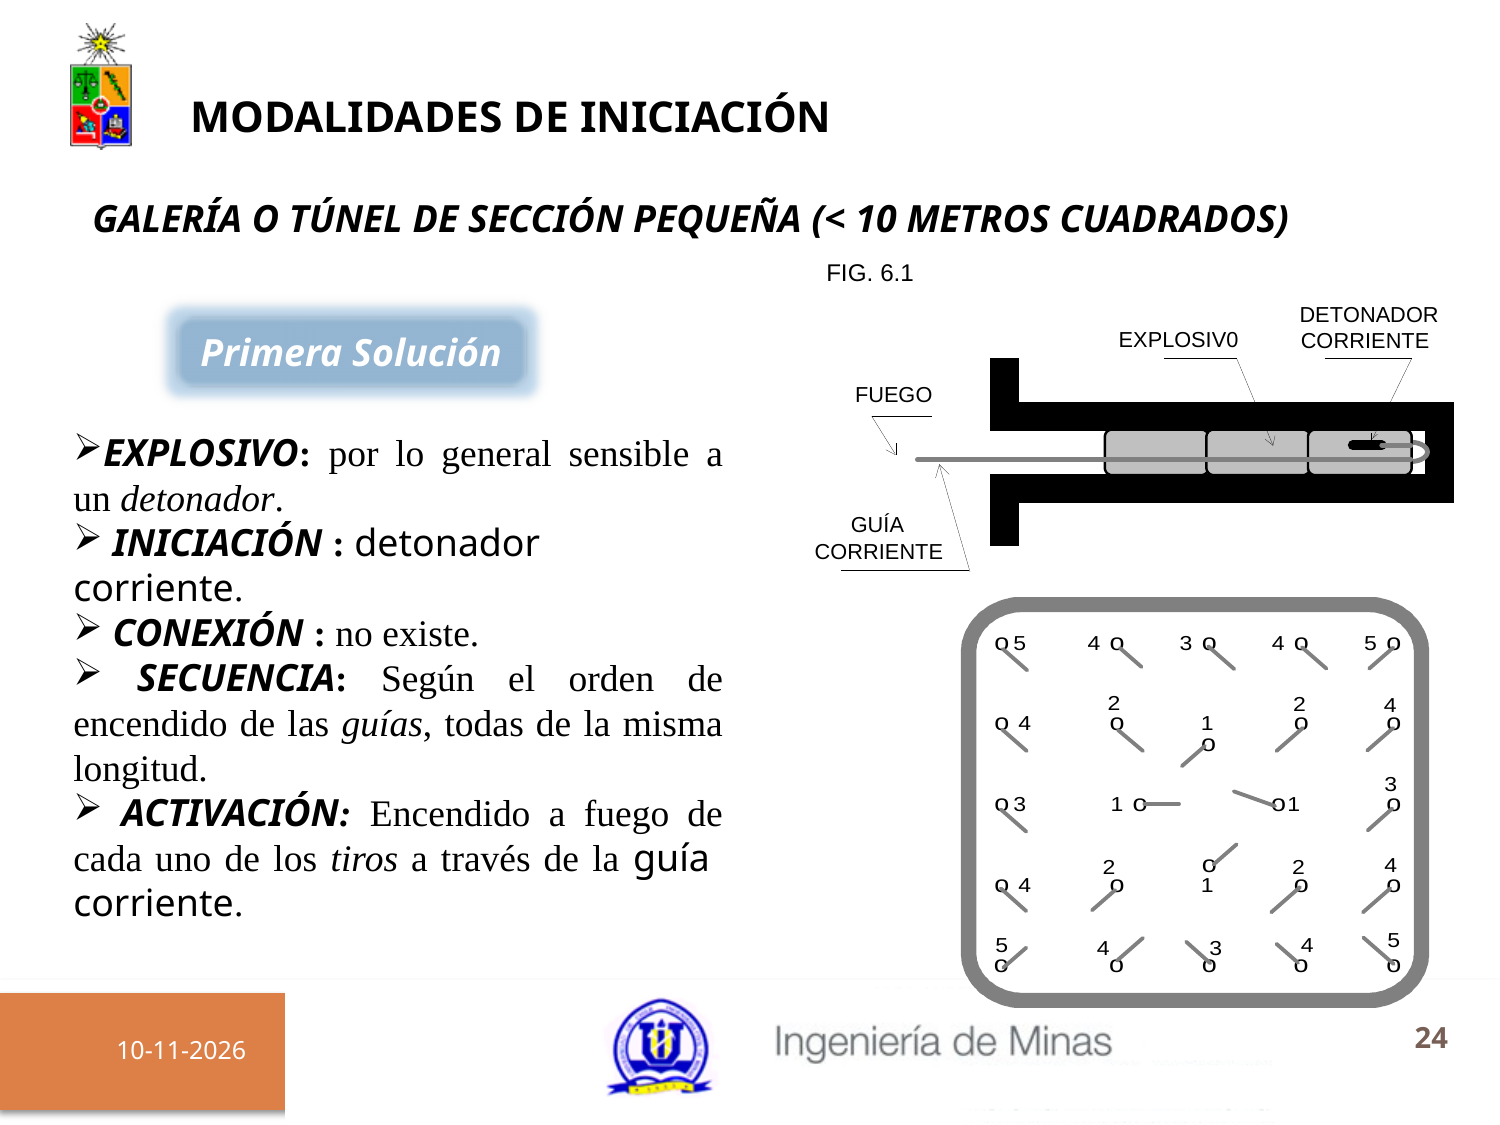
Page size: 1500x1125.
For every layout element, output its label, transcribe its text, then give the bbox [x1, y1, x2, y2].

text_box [960, 597, 1430, 1009]
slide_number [12, 995, 279, 1108]
picture [69, 23, 132, 151]
text_box EXPLOSIVO: por lo general sensible a un detonador. INICIACIÓN : detonador corriente. CONEXIÓN : no existe. SECUENCIA: Según el orden de encendido de las guías, todas de la misma longitud. ACTIVACIÓN: Encendido a fuego de cada uno de los tiros a través de la guía corriente. [58, 421, 739, 932]
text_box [808, 257, 1455, 575]
picture [285, 980, 1500, 1125]
text_box Galería o túnel de sección pequeña (< 10 metros cuadrados) [77, 187, 1305, 248]
text_box Primera Solución [183, 323, 521, 381]
text_box Modalidades de iniciación [175, 81, 1266, 148]
